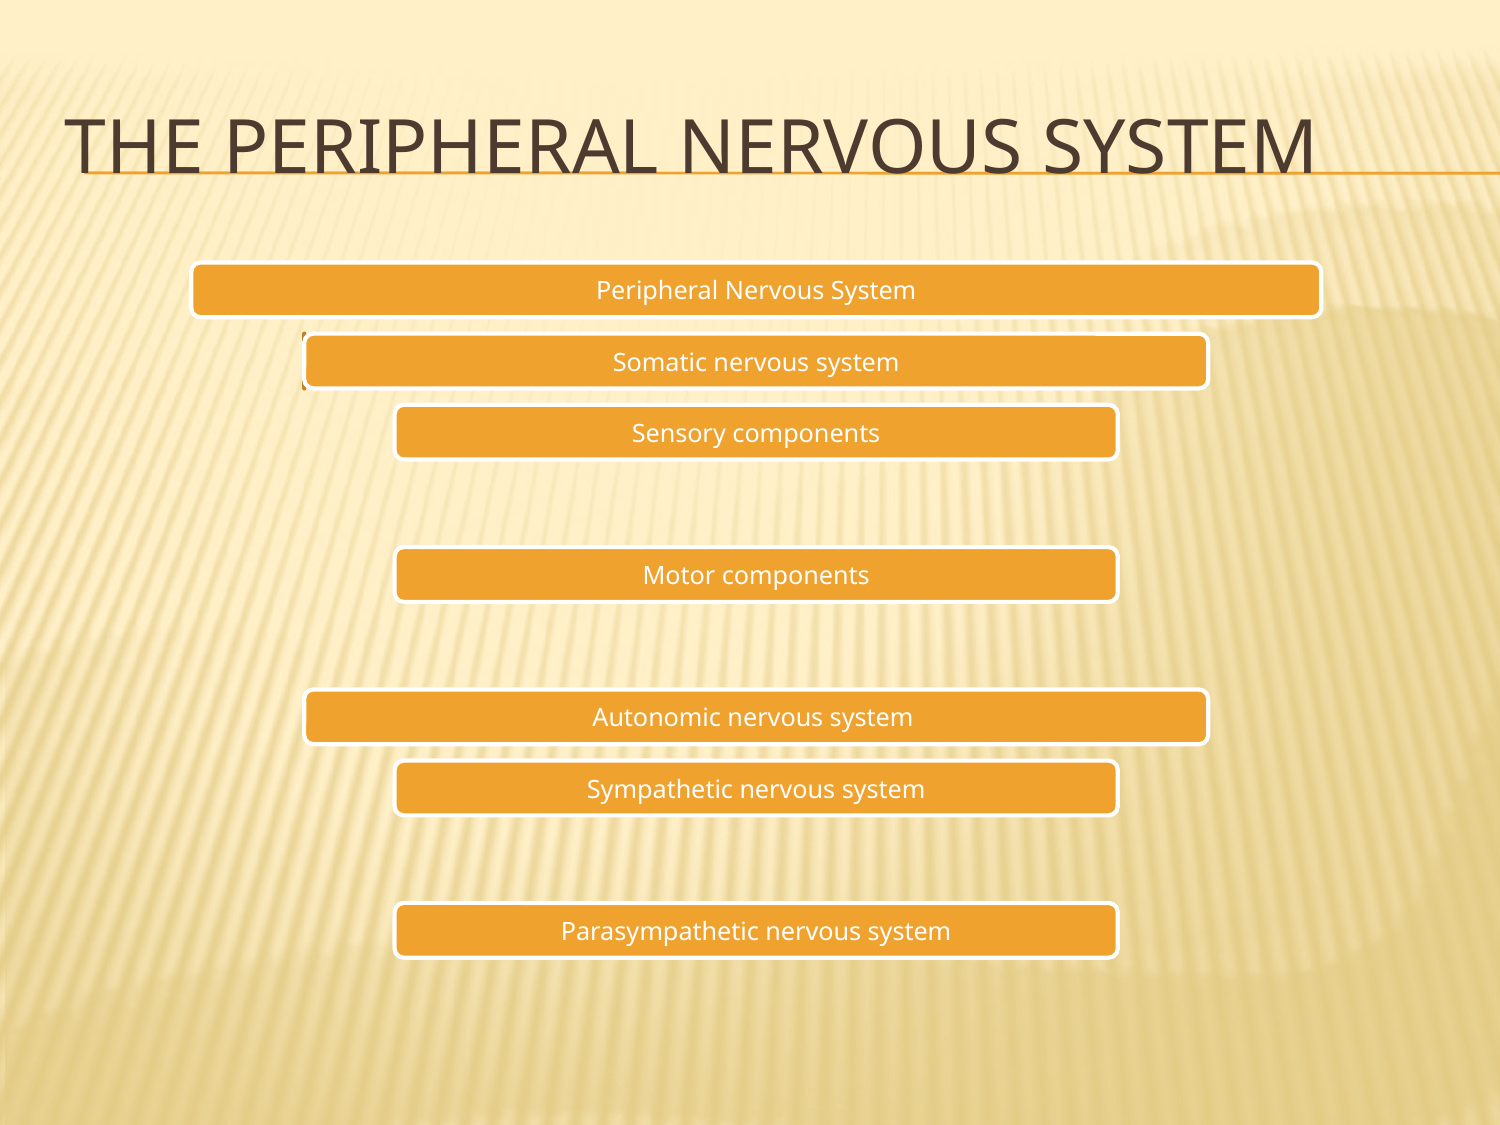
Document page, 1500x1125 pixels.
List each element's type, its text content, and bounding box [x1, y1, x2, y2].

title The Peripheral Nervous System [50, 75, 1475, 213]
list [49, 262, 1463, 1101]
